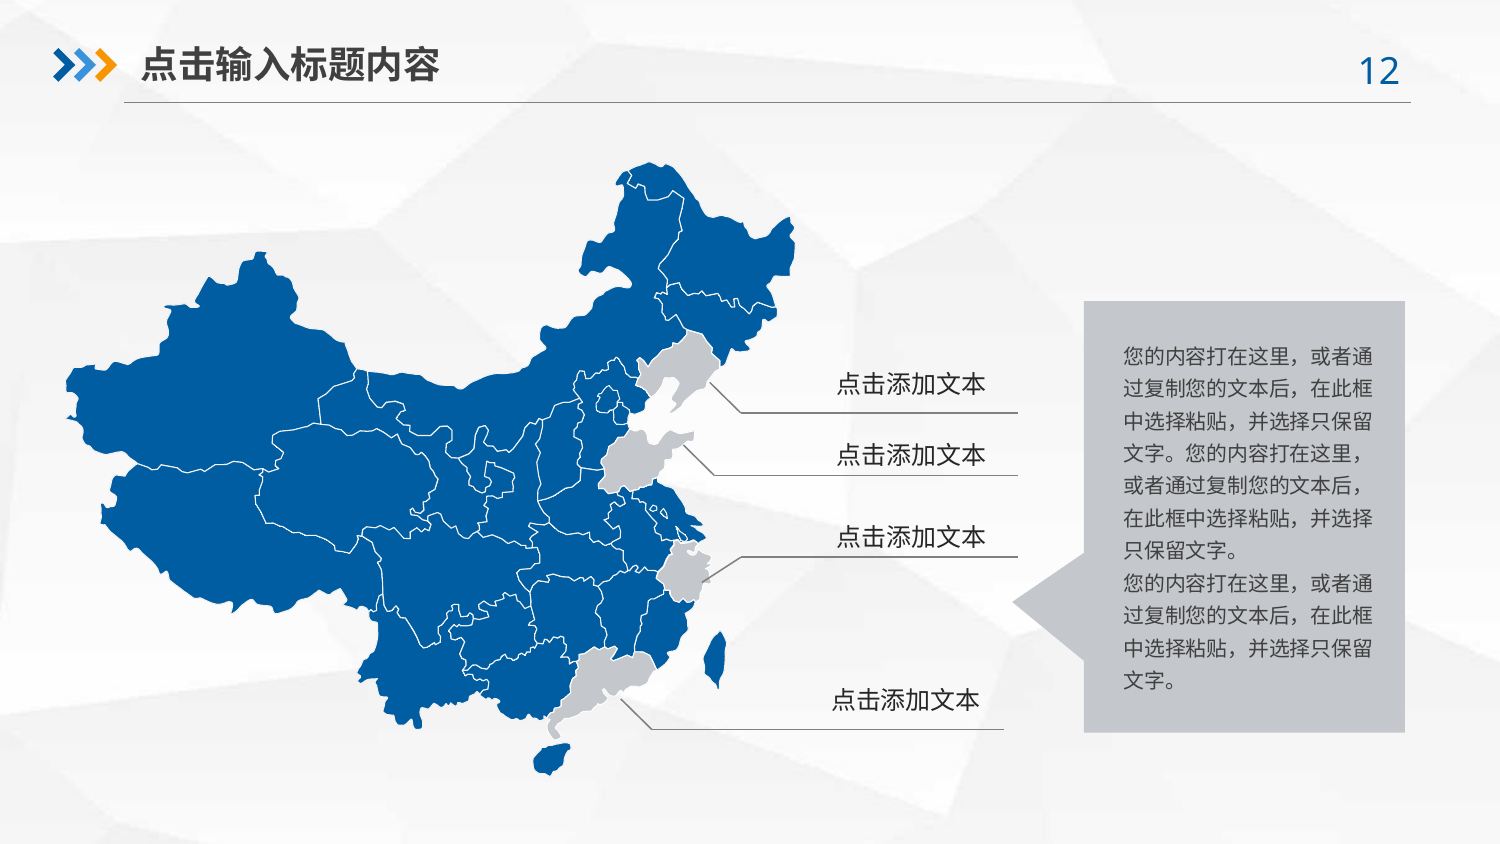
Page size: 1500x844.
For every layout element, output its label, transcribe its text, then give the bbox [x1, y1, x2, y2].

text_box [709, 382, 741, 414]
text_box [64, 161, 796, 777]
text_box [620, 698, 653, 730]
text_box 点击添加文本 [825, 515, 998, 556]
text_box 点击添加文本 [819, 679, 993, 721]
text_box [1010, 299, 1408, 735]
text_box 点击添加文本 [825, 433, 998, 474]
picture [0, 0, 1500, 844]
text_box 点击添加文本 [825, 362, 998, 404]
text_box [701, 557, 741, 583]
text_box 点击输入标题内容 [140, 32, 491, 95]
text_box 您的内容打在这里，或者通过复制您的文本后，在此框中选择粘贴，并选择只保留文字。您的内容打在这里，或者通过复制您的文本后，在此框中选择粘贴，并选择只保留文字。 您的内容打在这里，或者通过复制您的文本后，在此框中选择粘贴，并选择只保留文字。 [1112, 330, 1385, 699]
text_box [683, 444, 715, 476]
